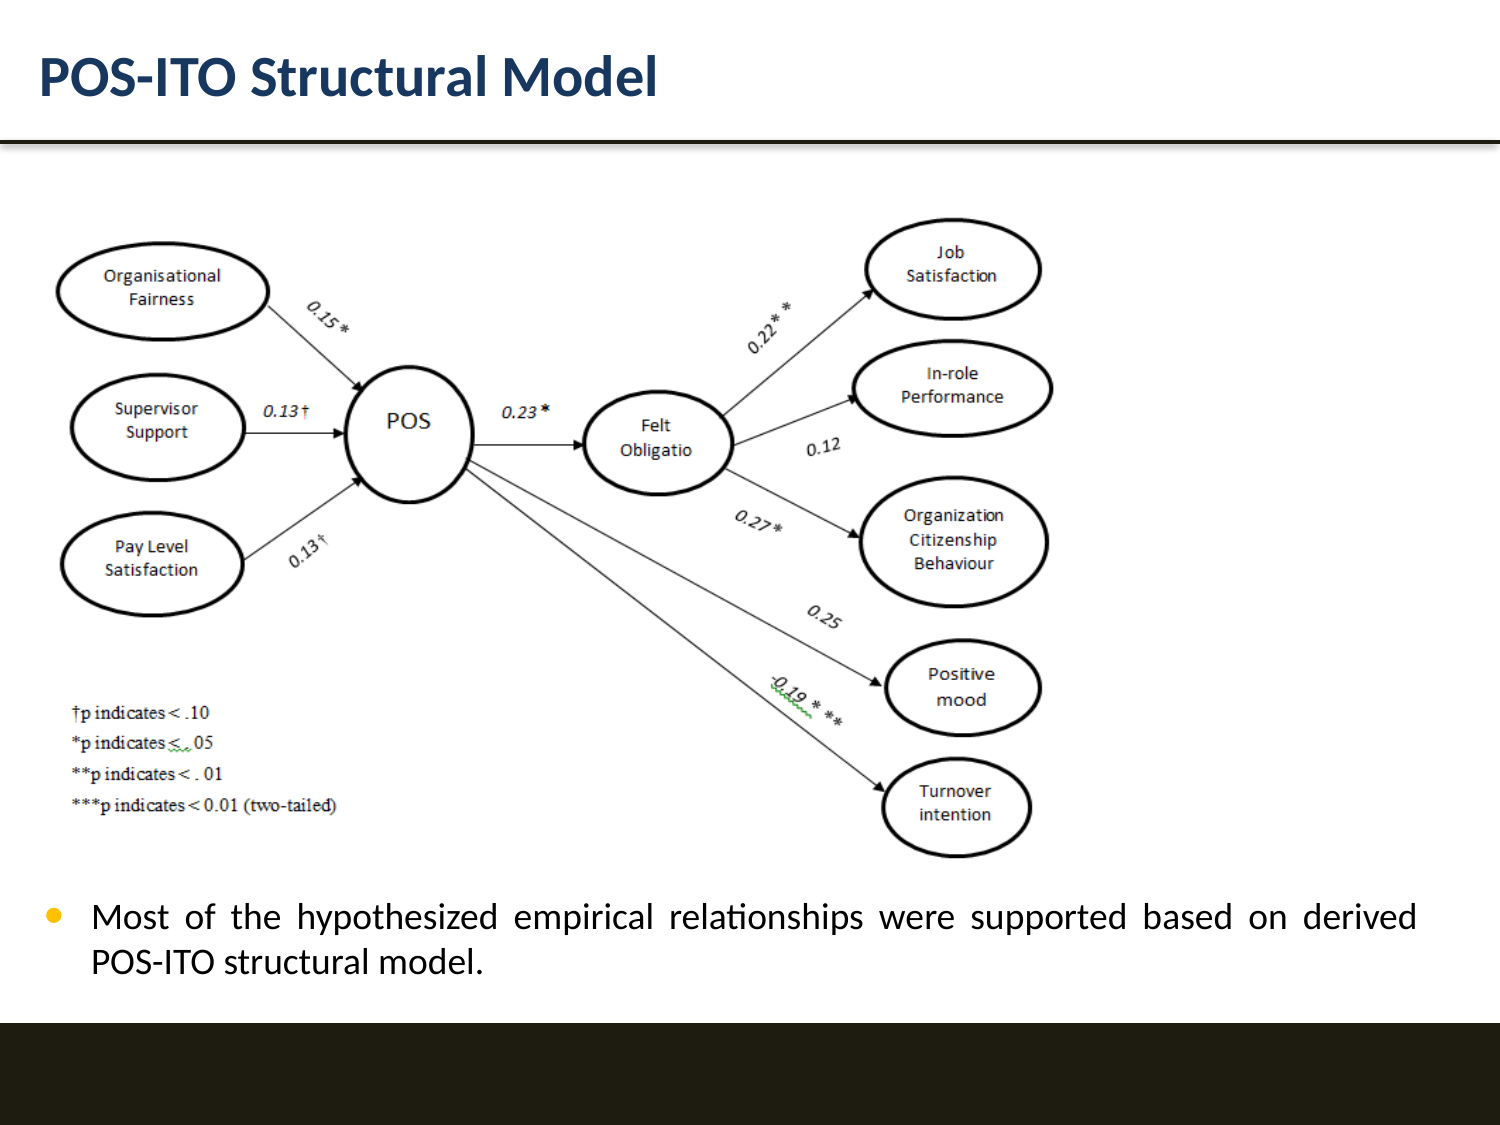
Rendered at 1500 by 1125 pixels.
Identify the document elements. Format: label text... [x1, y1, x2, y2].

text_box [47, 232, 1453, 991]
text_box POS-ITO Structural Model [24, 30, 1100, 116]
text_box Most of the hypothesized empirical relationships were supported based on derived POS-ITO structural model. [29, 884, 1435, 990]
picture [29, 161, 1070, 870]
text_box [0, 1021, 1500, 1125]
